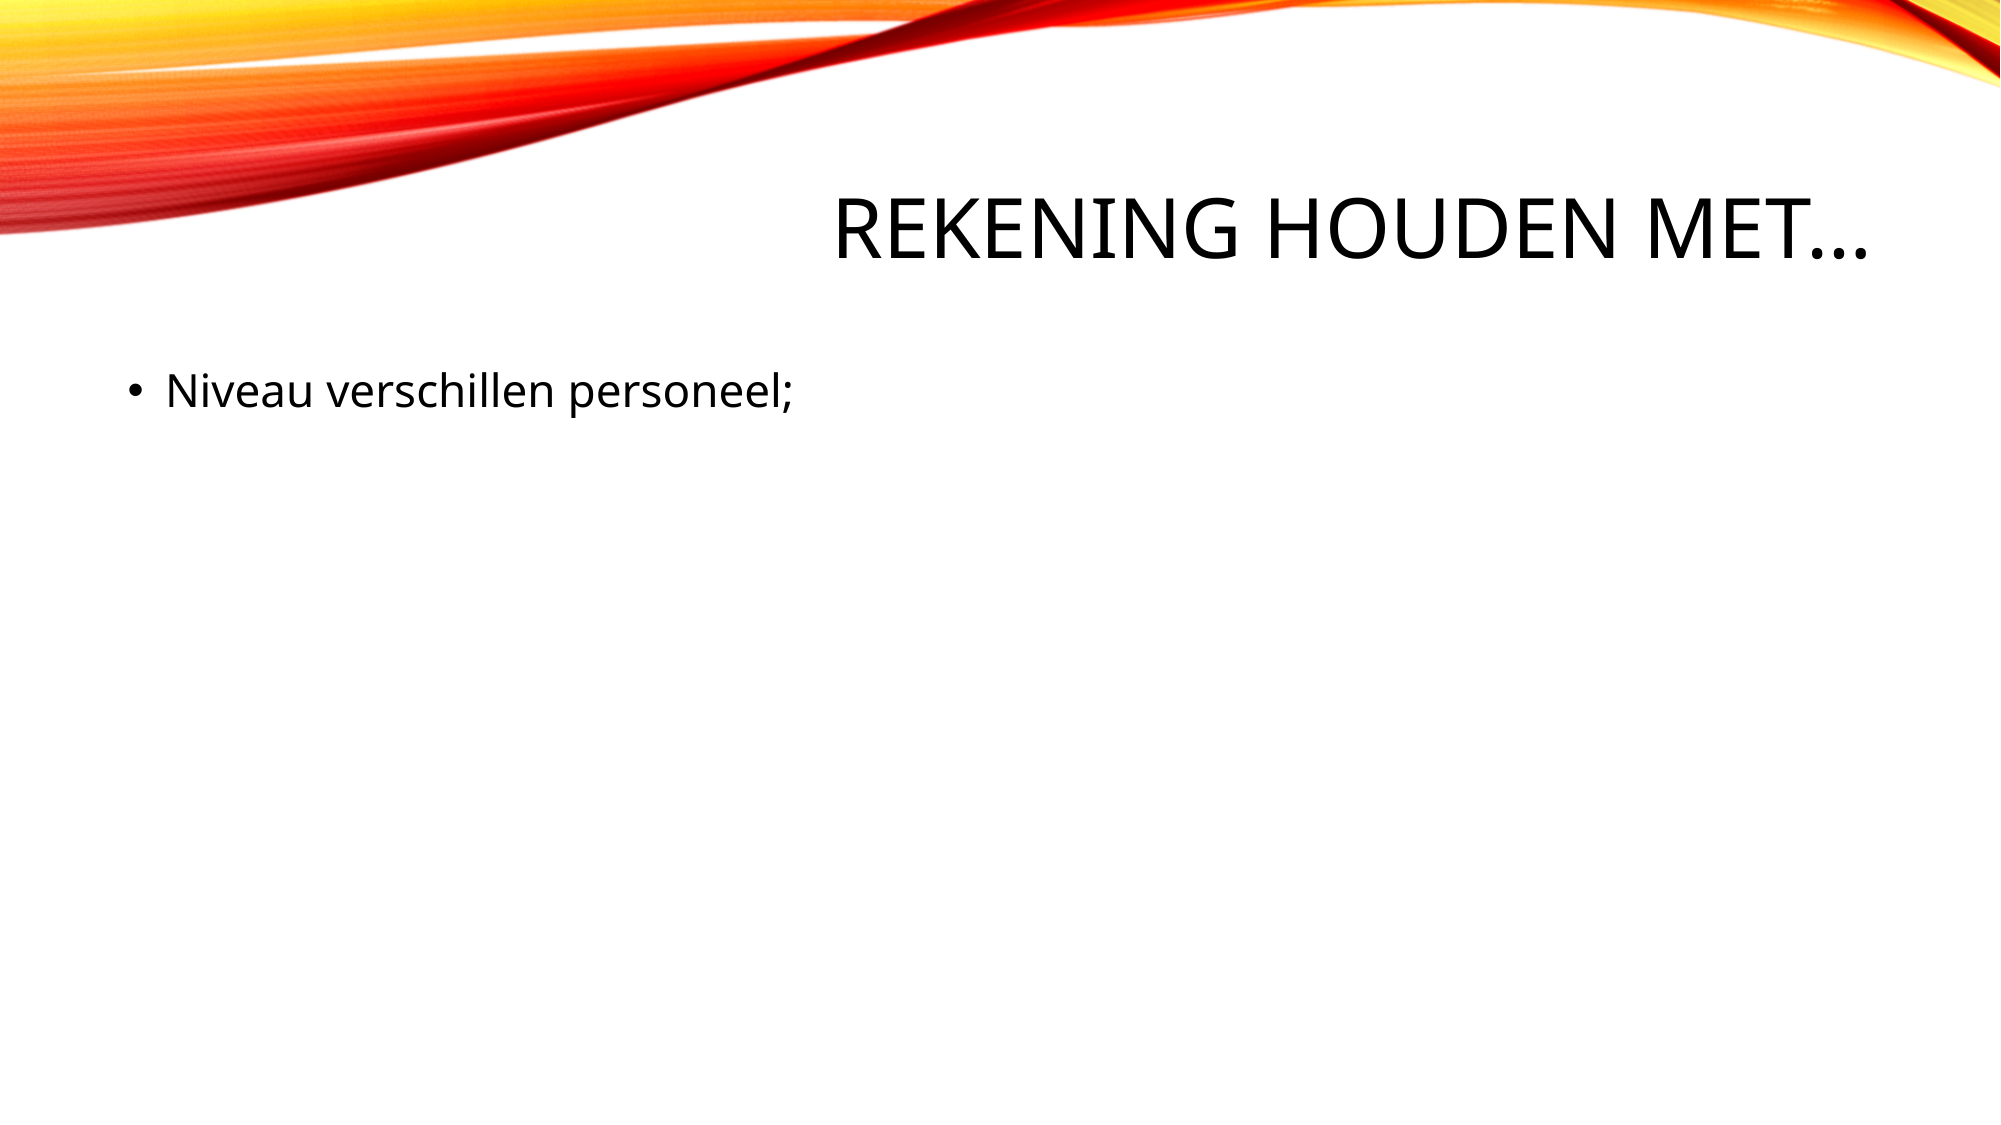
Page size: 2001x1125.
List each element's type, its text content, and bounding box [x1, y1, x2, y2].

title Rekening houden met… [474, 125, 1888, 338]
picture [0, 0, 2000, 237]
list Niveau verschillen personeel; [112, 360, 1888, 1021]
